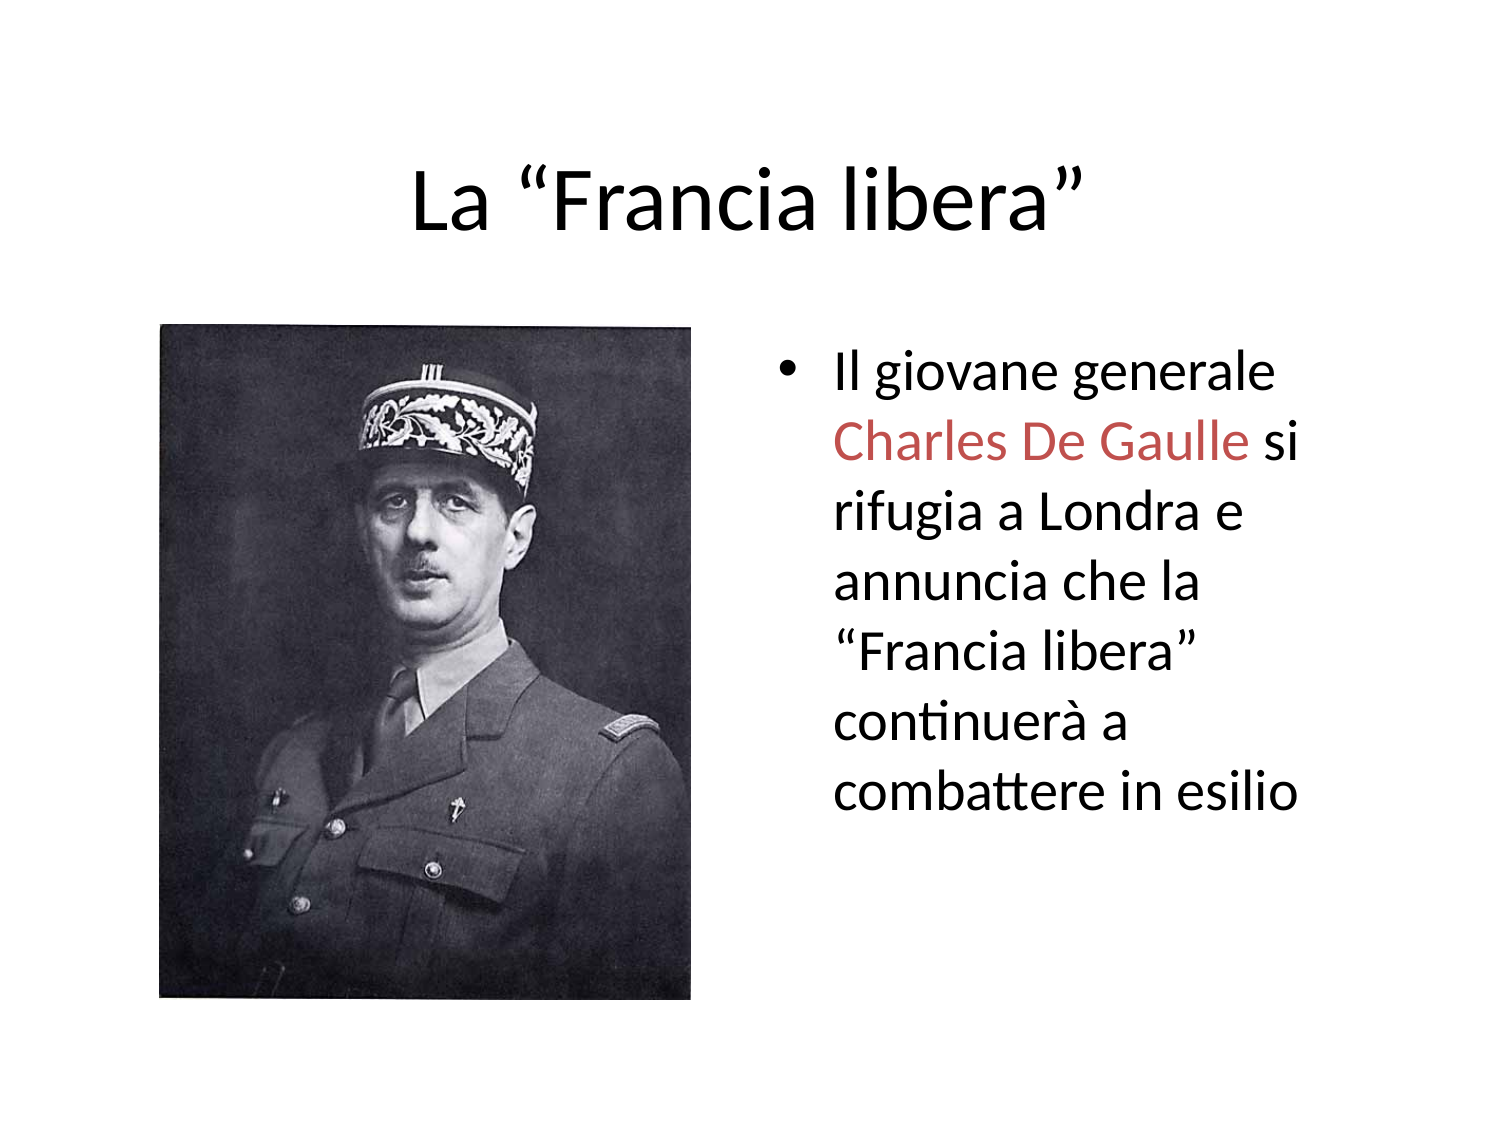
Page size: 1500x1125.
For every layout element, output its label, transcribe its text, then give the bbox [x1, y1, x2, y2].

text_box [158, 324, 691, 1001]
title La “Francia libera” [112, 99, 1388, 288]
list Il giovane generale Charles De Gaulle si rifugia a Londra e annuncia che la “Francia libera” continuerà a combattere in esilio [762, 324, 1388, 1000]
